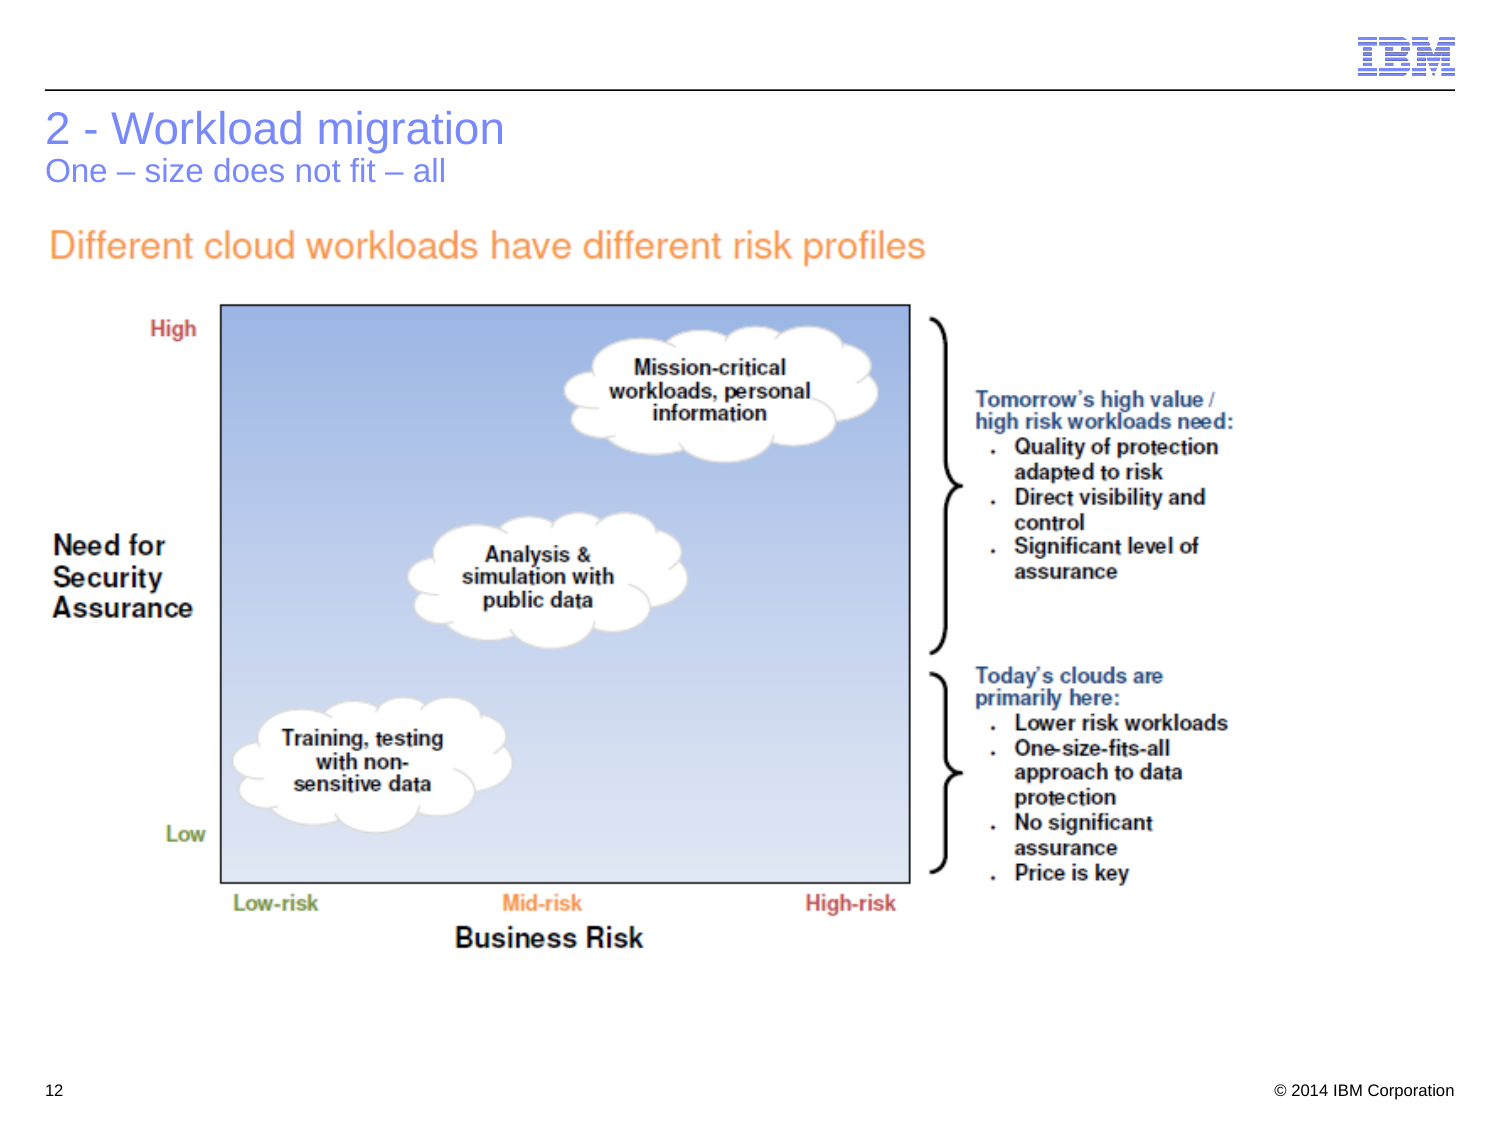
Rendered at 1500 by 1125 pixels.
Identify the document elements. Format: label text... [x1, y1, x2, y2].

title 2 - Workload migration One – size does not fit – all [29, 97, 1456, 203]
picture [29, 217, 1268, 961]
slide_number 12 [29, 1072, 91, 1103]
picture [1358, 37, 1455, 76]
